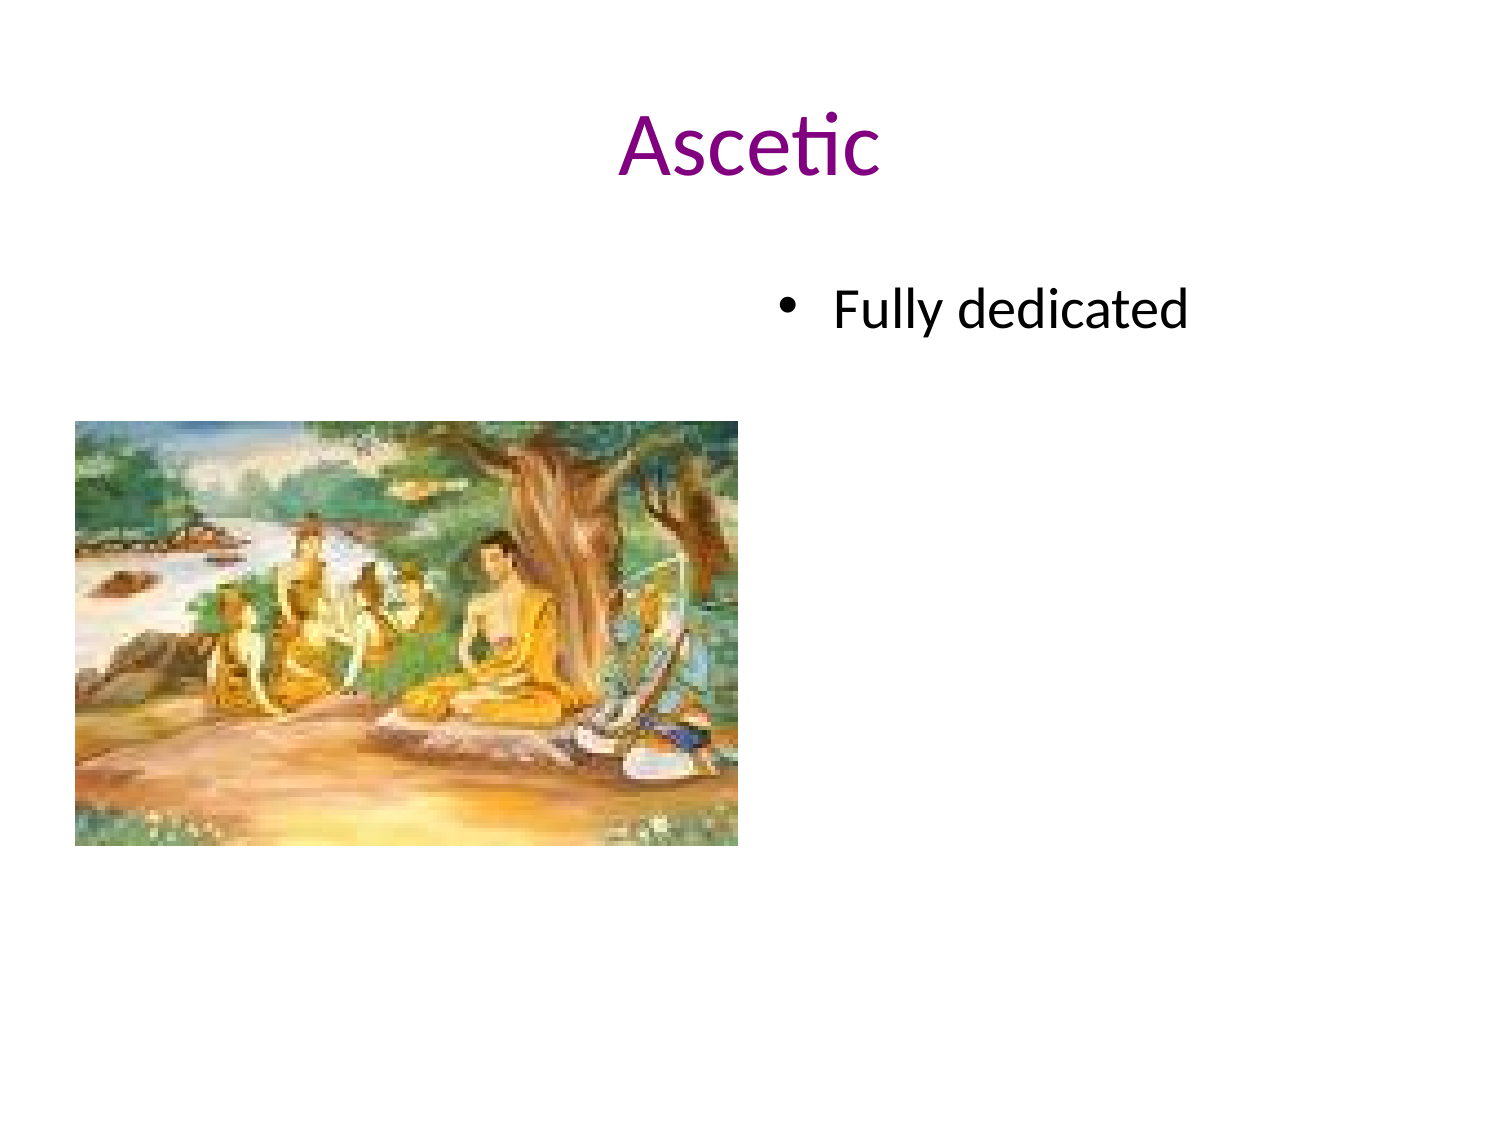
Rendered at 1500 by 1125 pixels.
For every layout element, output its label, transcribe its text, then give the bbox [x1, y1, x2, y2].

title Ascetic [75, 45, 1425, 233]
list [74, 262, 738, 1006]
list Fully dedicated [762, 262, 1425, 1005]
